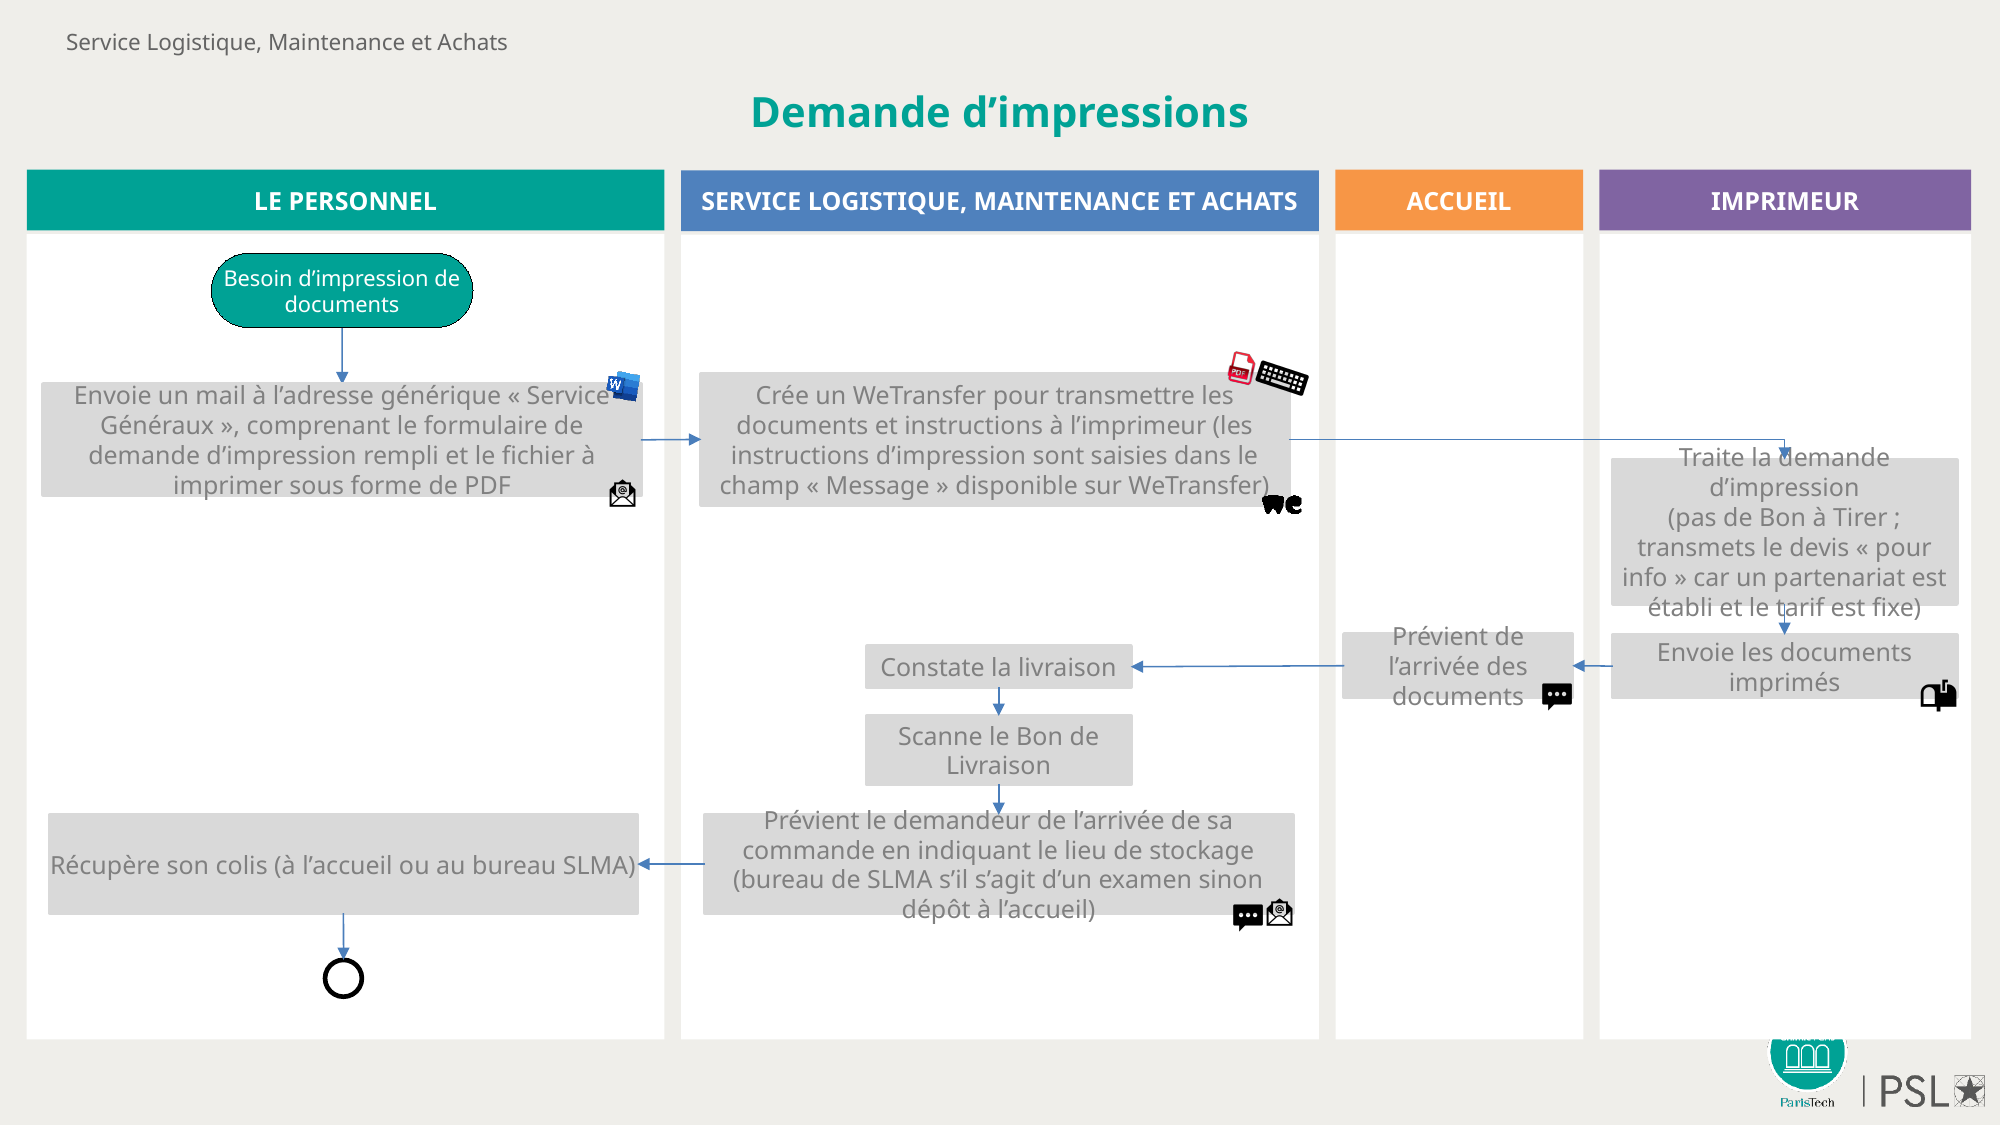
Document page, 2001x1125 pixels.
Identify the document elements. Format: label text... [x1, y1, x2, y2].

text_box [1599, 668, 1611, 672]
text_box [642, 441, 665, 445]
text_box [1131, 667, 1320, 673]
picture [607, 477, 638, 509]
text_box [1335, 468, 1584, 1040]
picture [1536, 676, 1578, 718]
picture [1916, 673, 1961, 718]
picture [1227, 897, 1295, 939]
picture [606, 369, 638, 401]
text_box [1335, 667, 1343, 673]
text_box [26, 169, 665, 1040]
list Service Logistique, Maintenance et Achats [50, 19, 1047, 55]
picture [1262, 495, 1302, 516]
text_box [1335, 169, 1584, 437]
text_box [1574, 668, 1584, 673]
title Demande d’impressions [149, 75, 1851, 147]
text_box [680, 441, 701, 445]
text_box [1599, 169, 1972, 1040]
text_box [680, 169, 1320, 1040]
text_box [1288, 439, 1785, 460]
picture [1219, 351, 1308, 404]
picture [1767, 1011, 1985, 1107]
